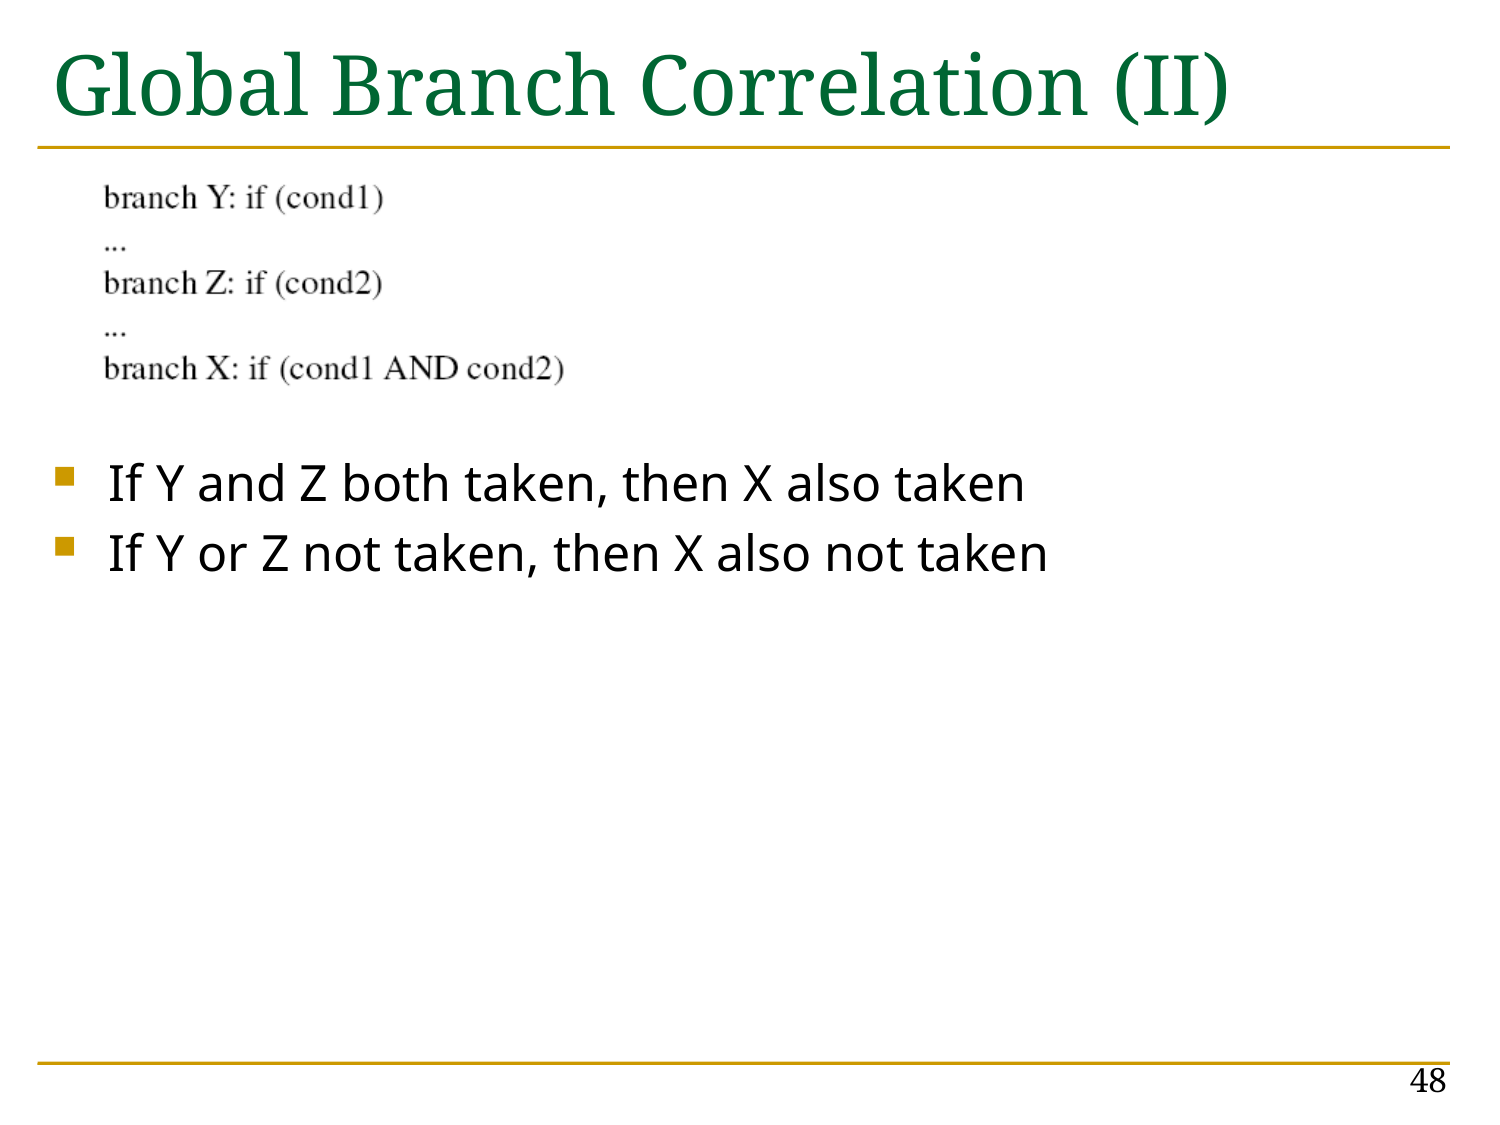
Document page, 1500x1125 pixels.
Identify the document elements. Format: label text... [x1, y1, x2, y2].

slide_number 48 [1111, 1036, 1462, 1112]
list If Y and Z both taken, then X also taken If Y or Z not taken, then X also not taken [37, 163, 1200, 1016]
title Global Branch Correlation (II) [37, 24, 1450, 200]
picture [87, 163, 590, 409]
